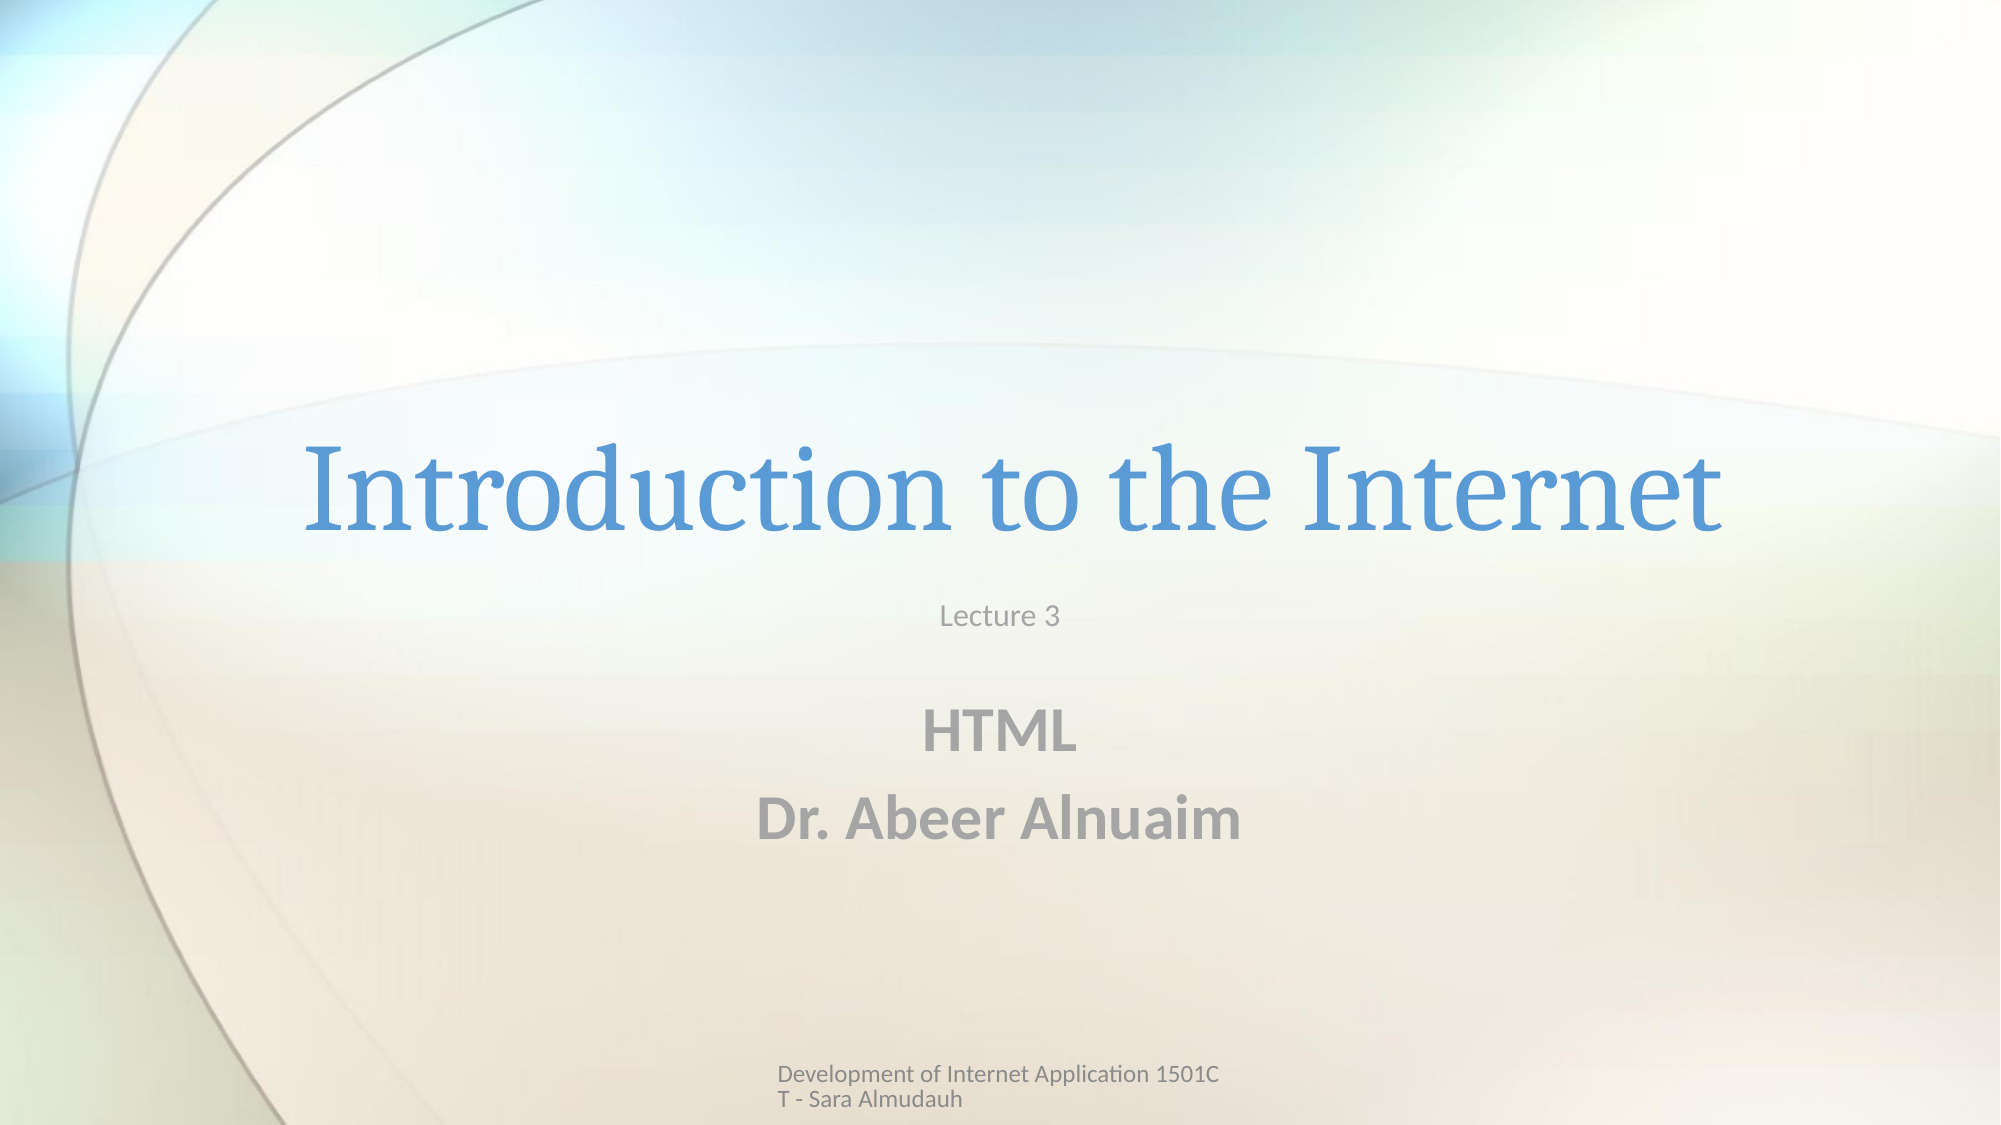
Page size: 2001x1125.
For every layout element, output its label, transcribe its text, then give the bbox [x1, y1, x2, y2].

picture [0, 0, 2001, 1125]
title Introduction to the Internet [249, 170, 1777, 563]
subtitle Lecture 3 HTML Dr. Abeer Alnuaim [249, 590, 1750, 863]
footer Development of Internet Application 1501CT - Sara Almudauh [762, 1042, 1238, 1103]
